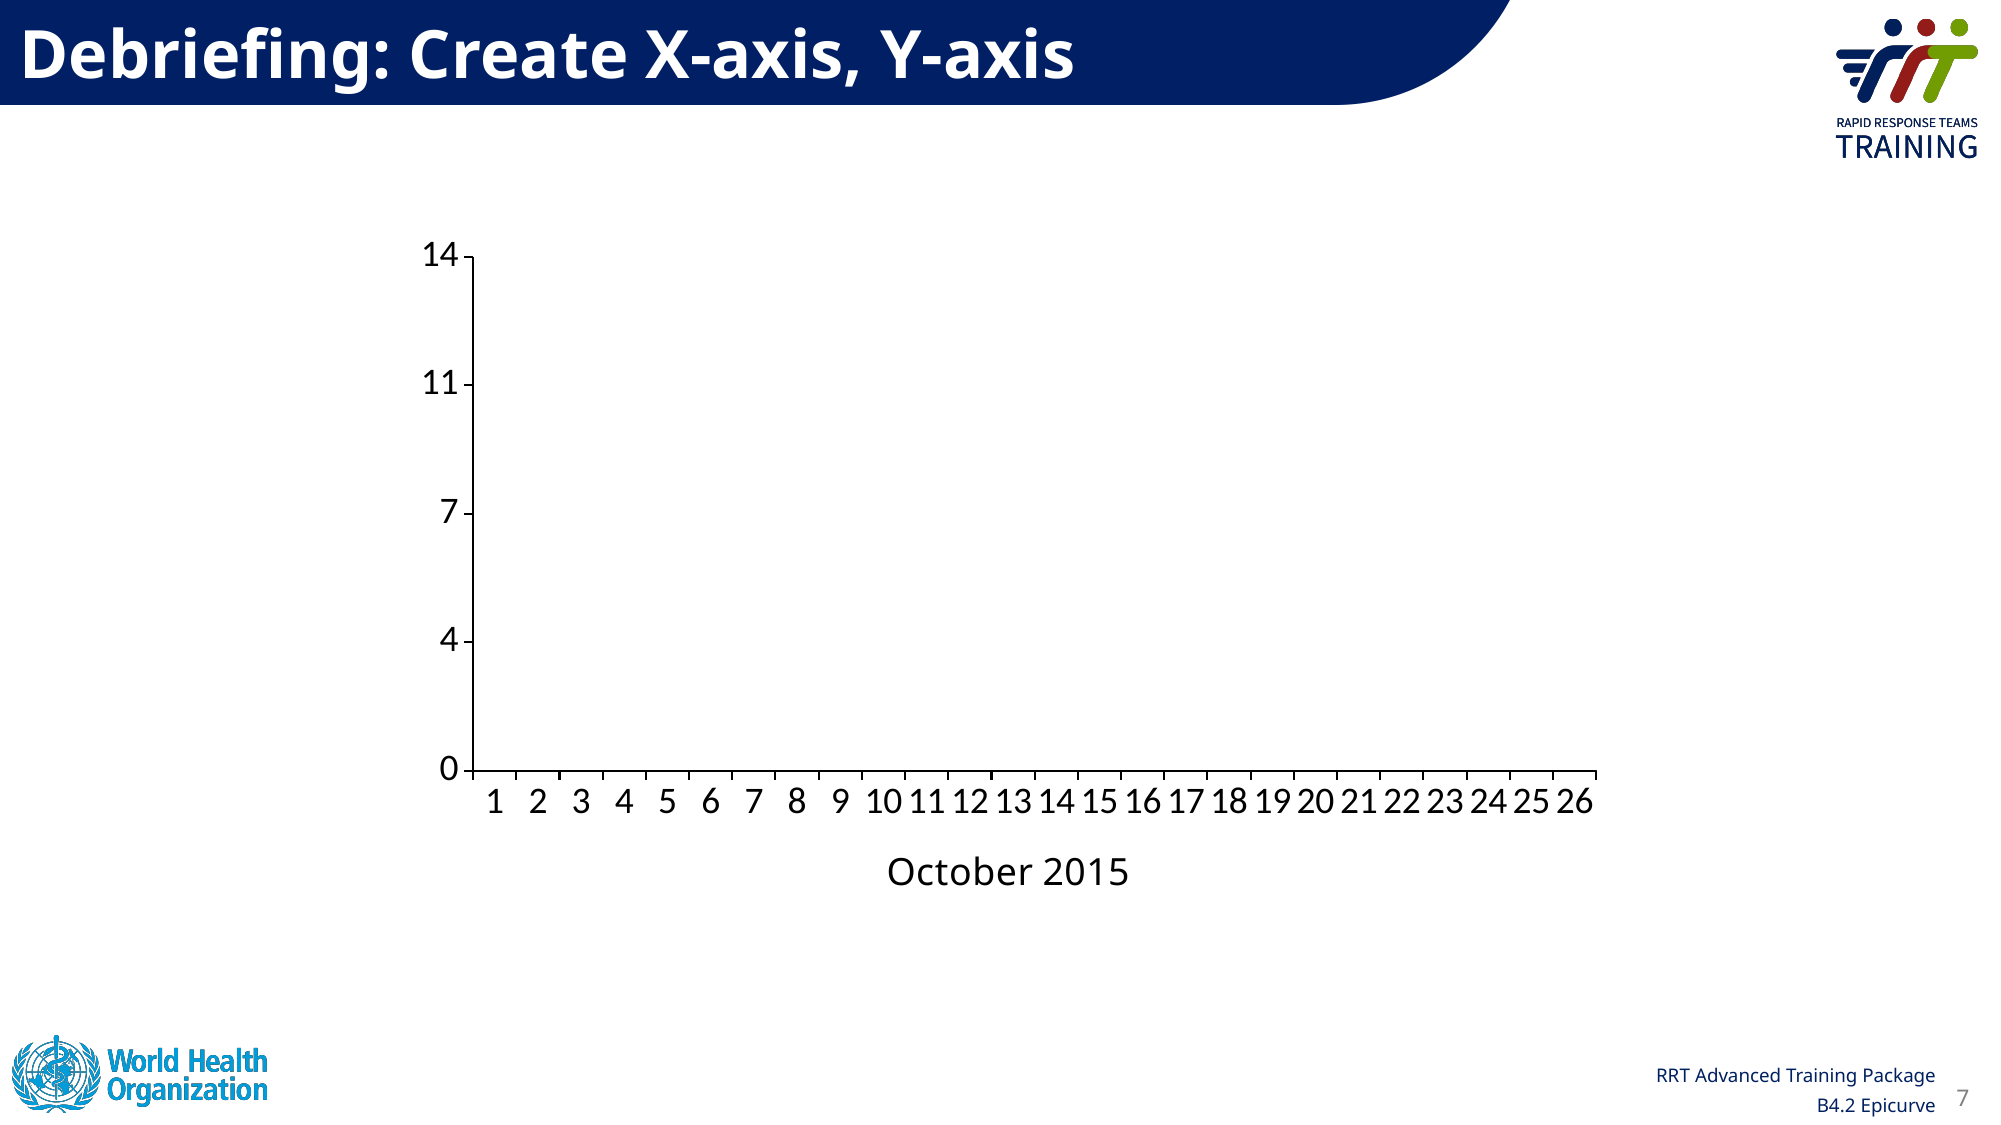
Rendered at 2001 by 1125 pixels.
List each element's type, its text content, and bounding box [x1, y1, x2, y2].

picture [1835, 19, 1978, 167]
picture [0, 0, 1533, 105]
picture [50, 1108, 62, 1113]
picture [34, 1054, 43, 1078]
picture [36, 1088, 78, 1105]
chart [397, 216, 1603, 908]
picture [71, 1053, 90, 1091]
picture [59, 1035, 267, 1113]
picture [46, 1056, 54, 1062]
text_box Debriefing: Create X-axis, Y-axis [12, 6, 1813, 108]
picture [22, 1062, 26, 1077]
picture [12, 1035, 54, 1068]
picture [40, 1062, 47, 1070]
picture [30, 1083, 37, 1091]
picture [24, 1054, 36, 1087]
picture [12, 1083, 48, 1113]
